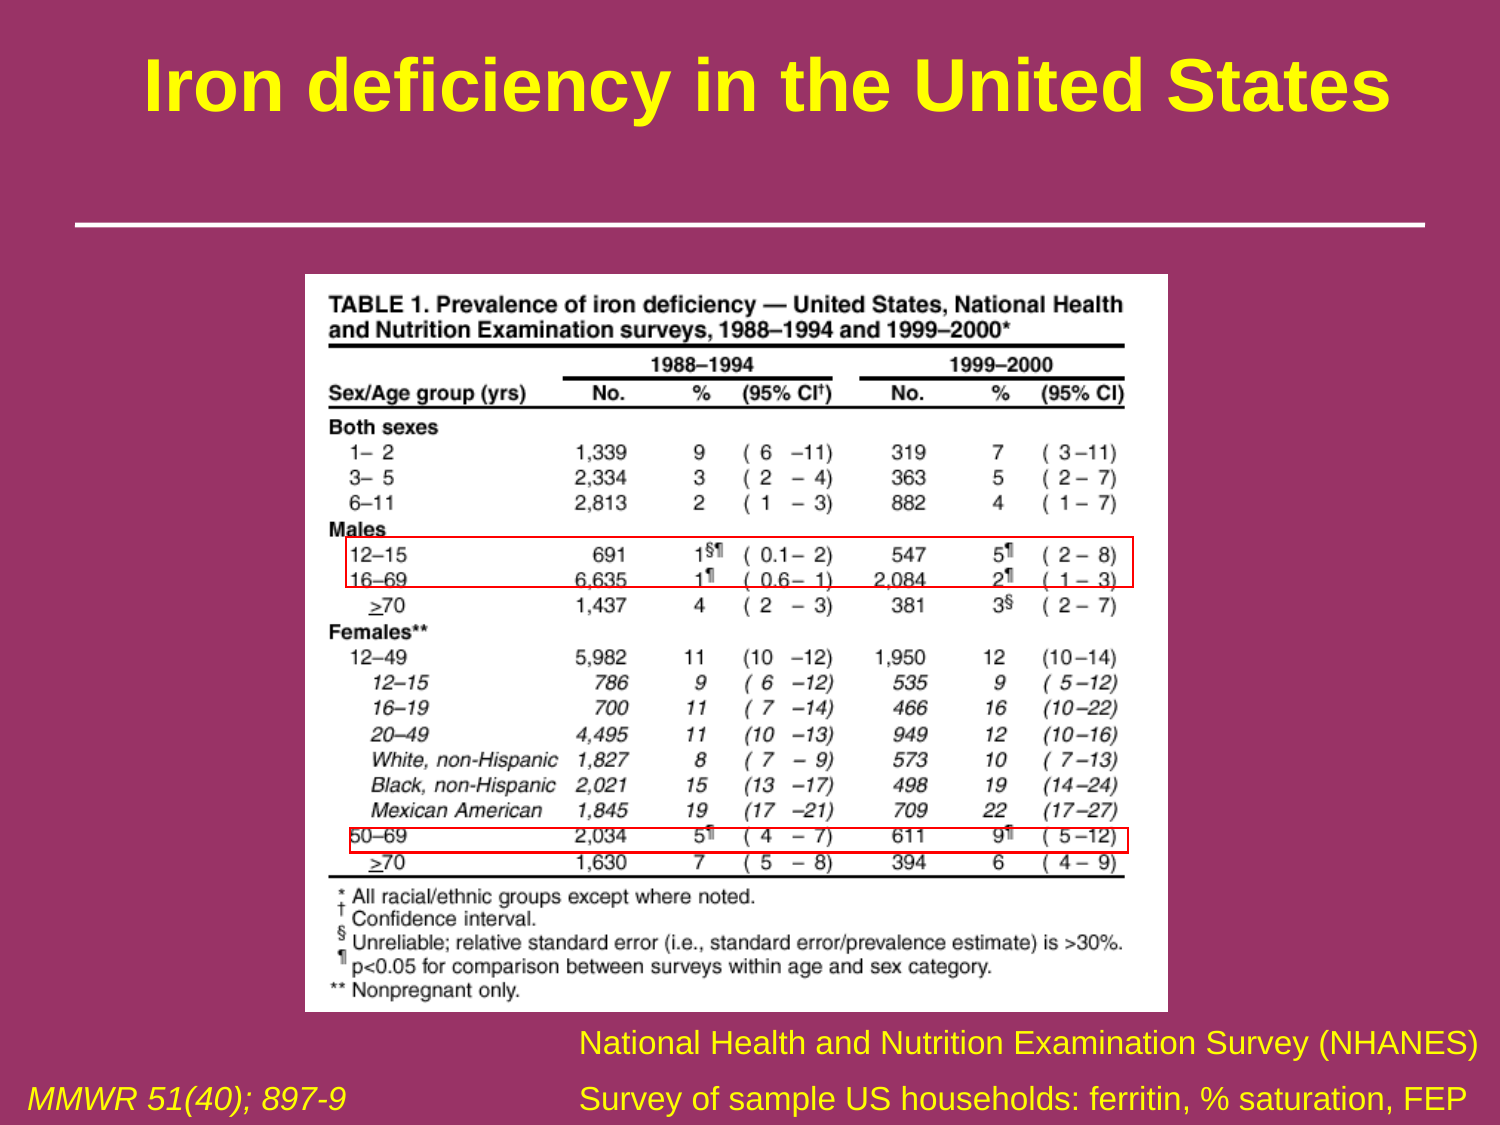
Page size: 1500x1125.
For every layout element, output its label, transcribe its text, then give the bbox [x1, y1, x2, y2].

title Iron deficiency in the United States [37, 0, 1500, 163]
picture [305, 274, 1169, 1012]
text_box MMWR 51(40); 897-9 [12, 1069, 362, 1125]
text_box National Health and Nutrition Examination Survey (NHANES) Survey of sample US households: ferritin, % saturation, FEP [564, 1013, 1496, 1125]
